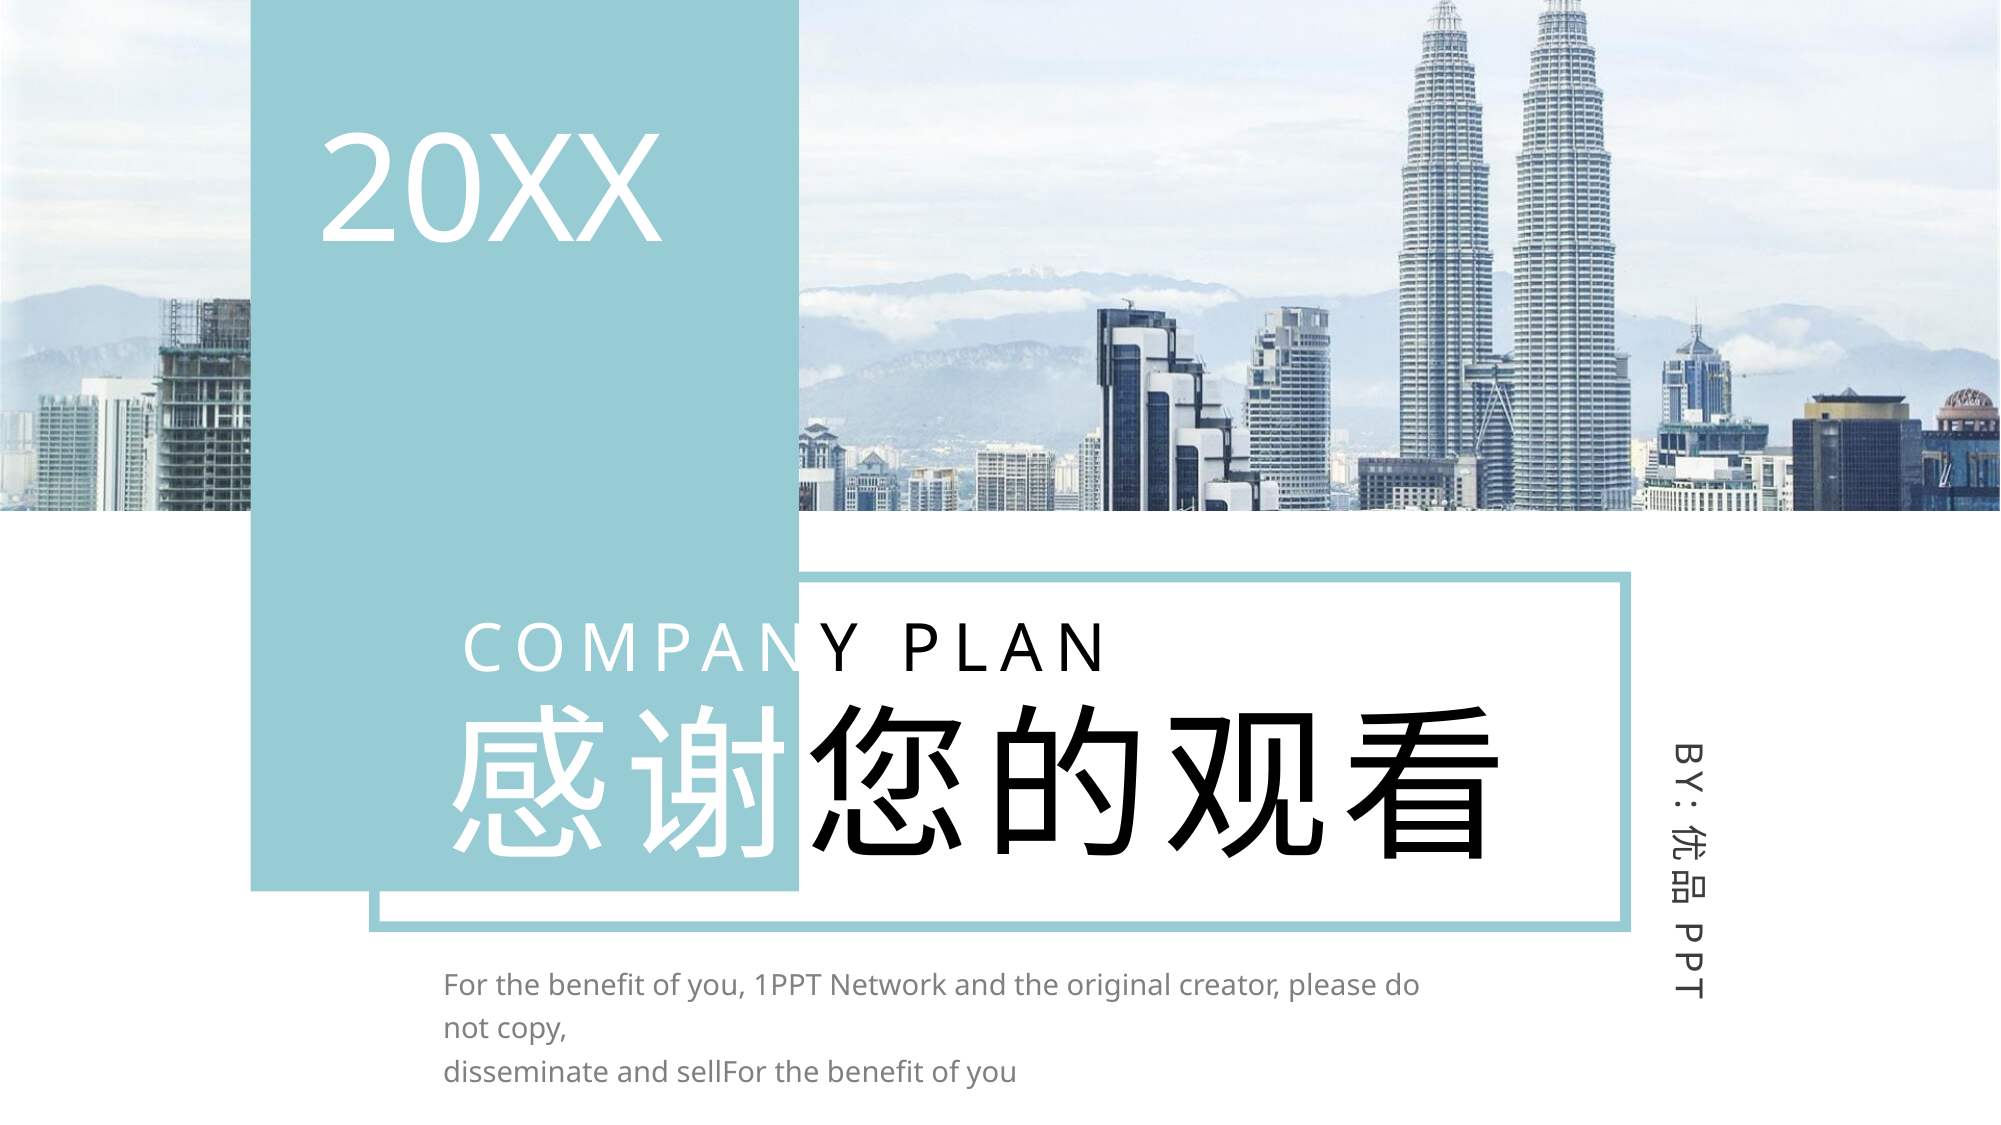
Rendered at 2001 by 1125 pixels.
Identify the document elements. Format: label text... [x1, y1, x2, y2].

text_box 感谢您的观看 [430, 671, 1524, 887]
text_box [368, 571, 1632, 933]
text_box COMPANY PLAN [446, 597, 1122, 693]
text_box 20XX [301, 84, 728, 280]
text_box BY:优品PPT [1660, 726, 1732, 1098]
text_box [0, 0, 250, 511]
text_box [799, 0, 2000, 511]
text_box [250, 0, 799, 892]
text_box For the benefit of you, 1PPT Network and the original creator, please do not copy, disseminate and sellFor the benefit of you [428, 950, 1474, 1096]
